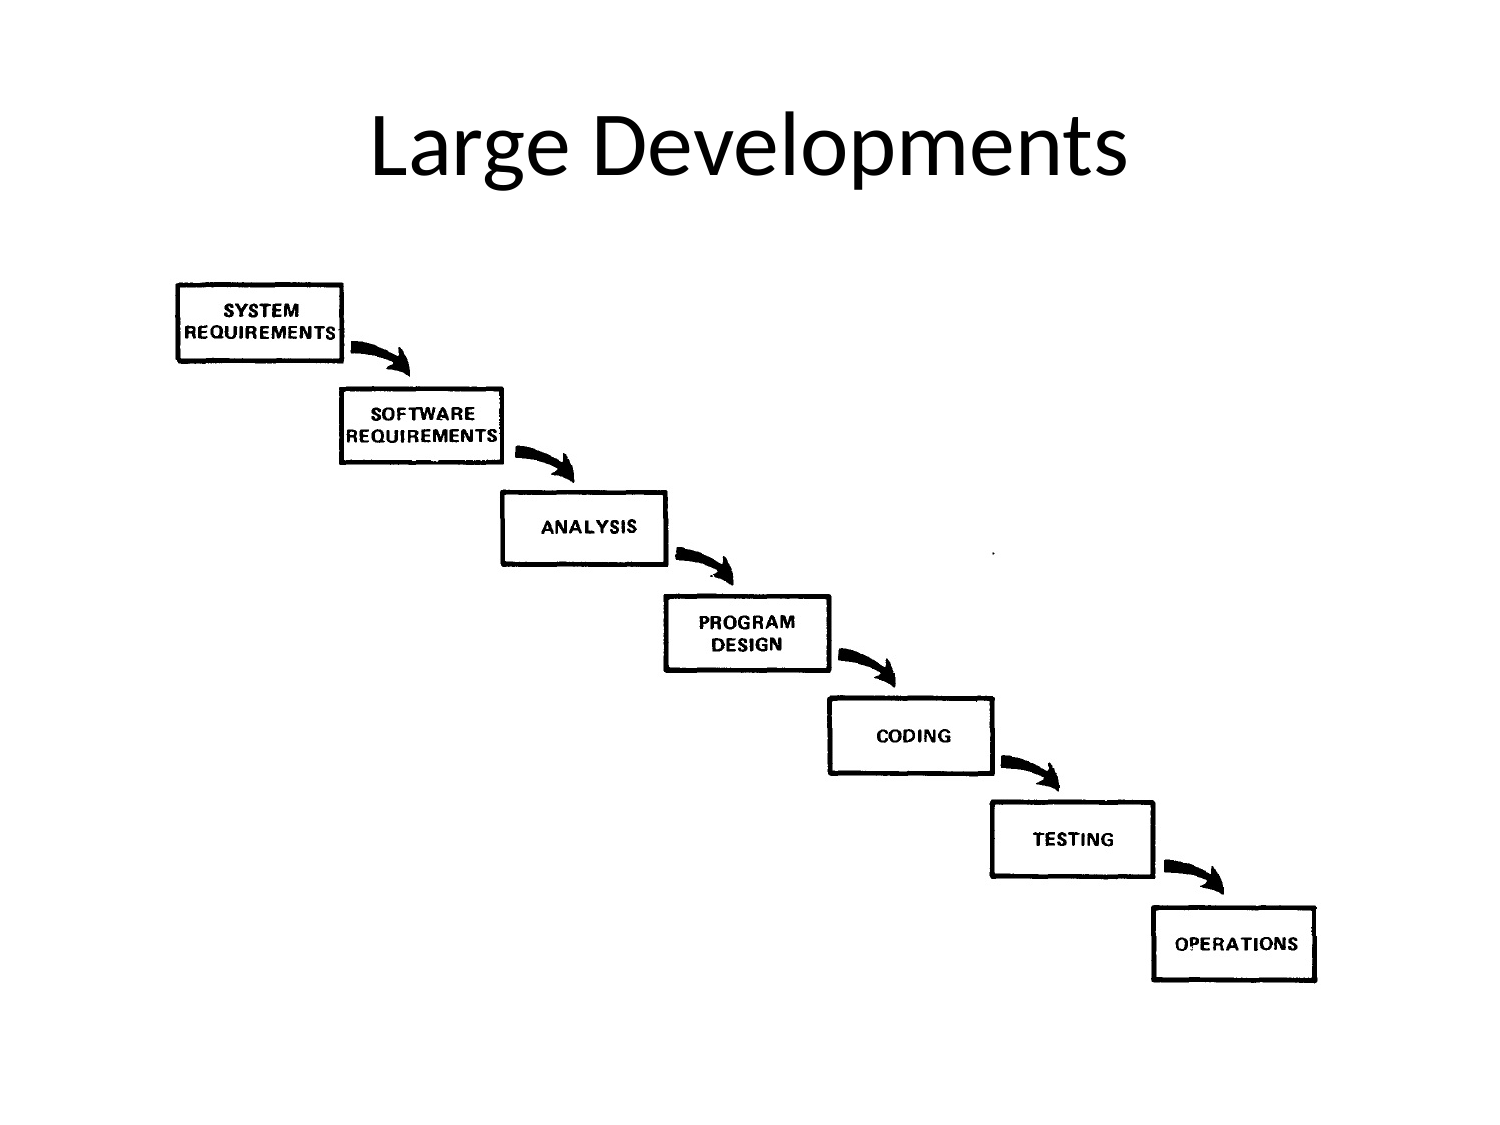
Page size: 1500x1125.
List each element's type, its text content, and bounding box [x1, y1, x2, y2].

picture [145, 262, 1355, 1006]
title Large Developments [75, 45, 1425, 233]
